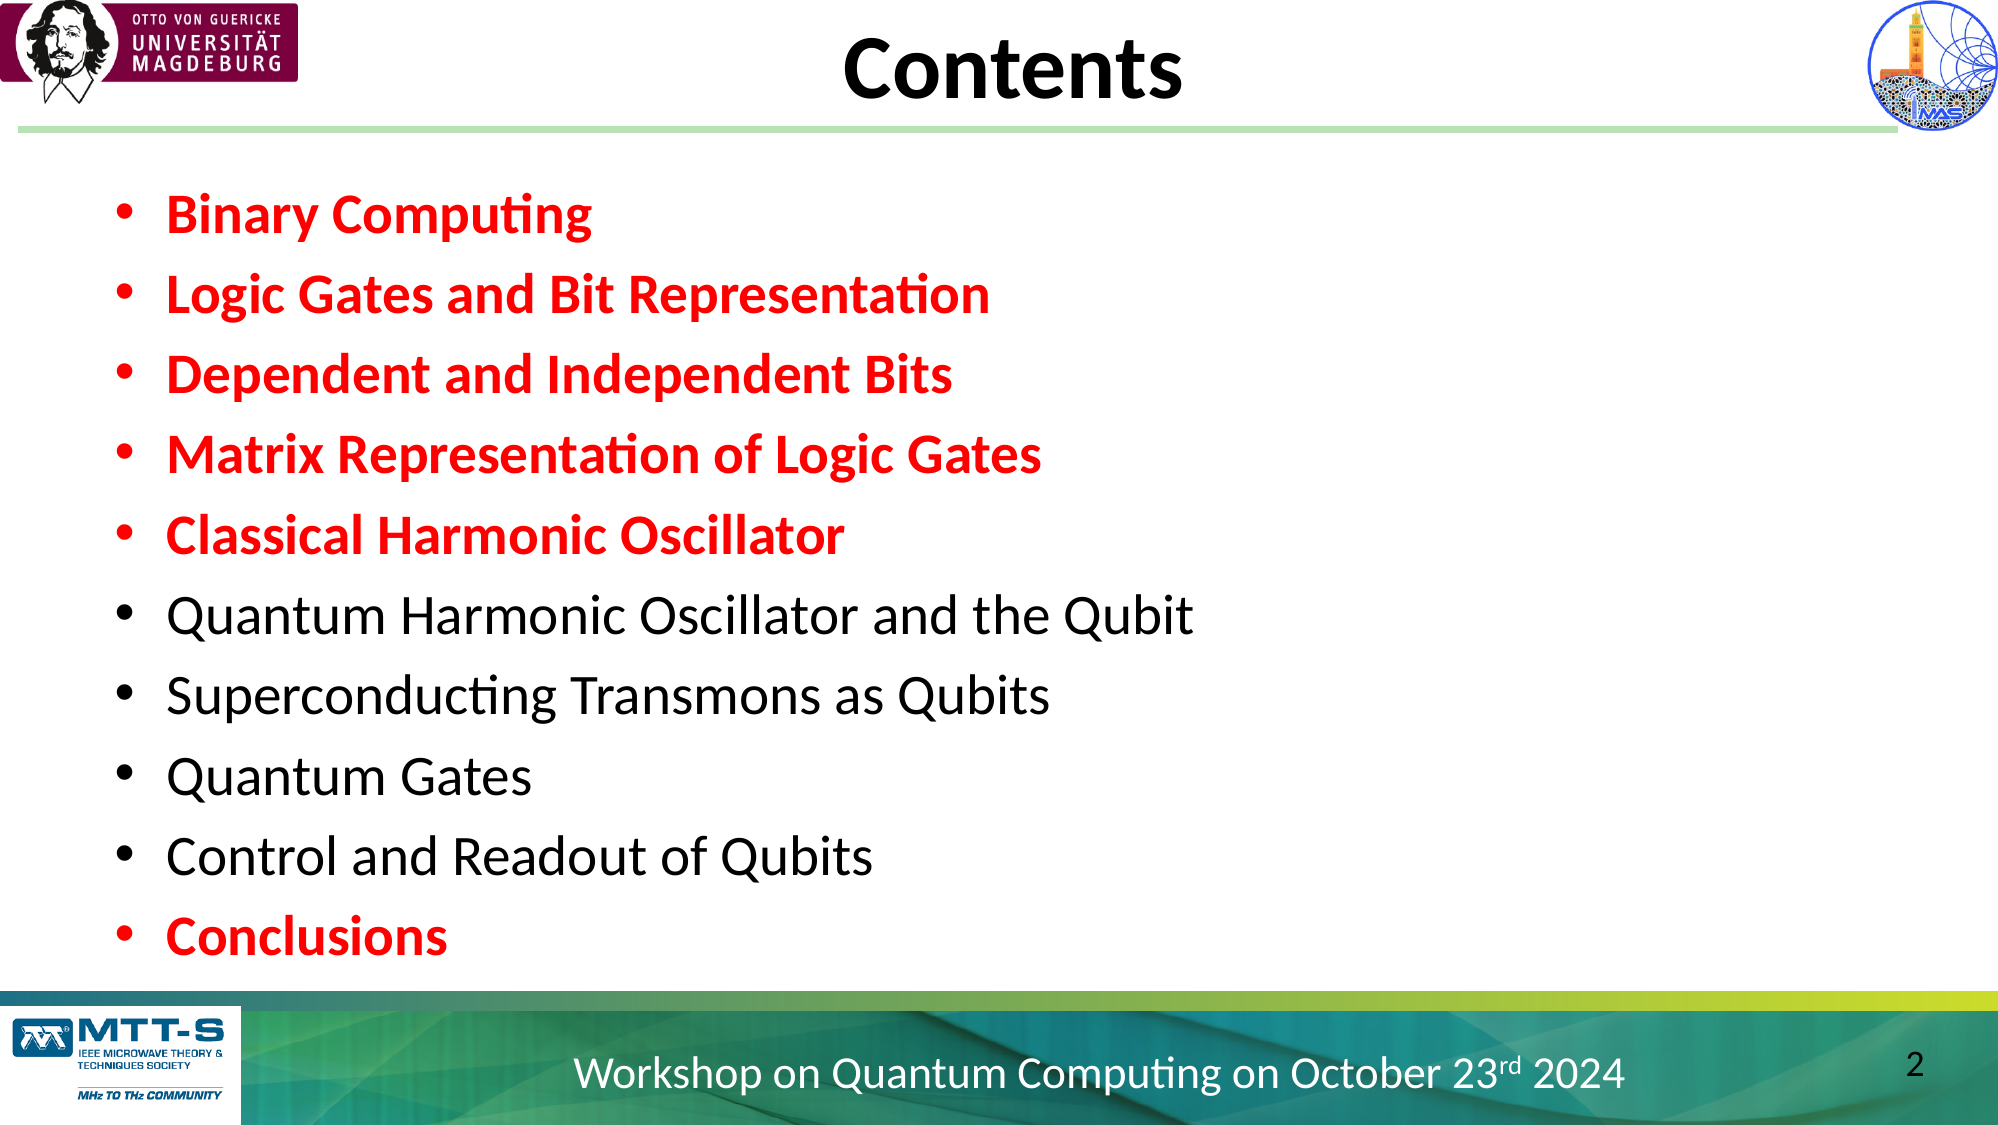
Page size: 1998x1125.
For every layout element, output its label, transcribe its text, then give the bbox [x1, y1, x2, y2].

title Contents [217, 0, 1811, 140]
picture [0, 991, 1998, 1125]
picture [1867, 0, 1998, 131]
list Binary Computing Logic Gates and Bit Representation Dependent and Independent Bits Matrix Representation of Logic Gates Classical Harmonic Oscillator Quantum Harmonic Oscillator and the Qubit Superconducting Transmons as Qubits Quantum Gates Control and Readout of Qubits Conclusions [99, 168, 1898, 982]
picture [0, 0, 217, 104]
